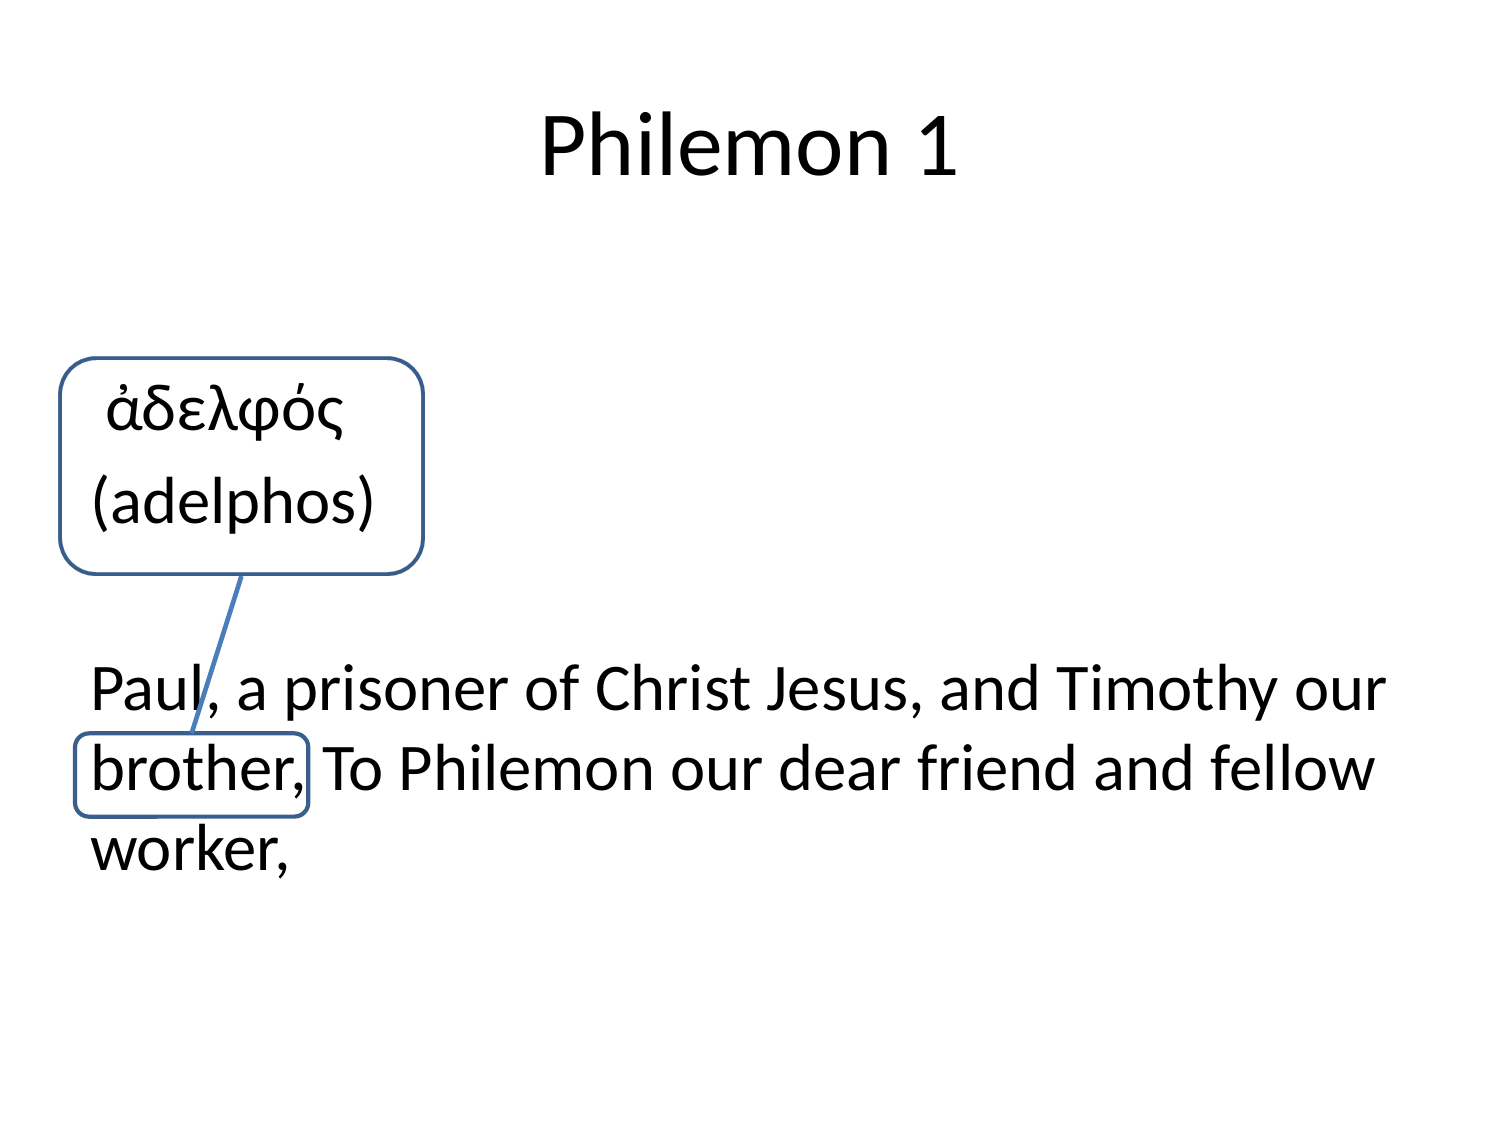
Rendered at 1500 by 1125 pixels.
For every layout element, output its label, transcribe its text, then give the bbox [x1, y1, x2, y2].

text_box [191, 575, 242, 734]
list ἀδελφός (adelphos) Paul, a prisoner of Christ Jesus, and Timothy our brother, To Philemon our dear friend and fellow worker, [75, 262, 1425, 1005]
text_box [72, 731, 311, 819]
picture [57, 356, 426, 577]
title Philemon 1 [75, 45, 1425, 233]
